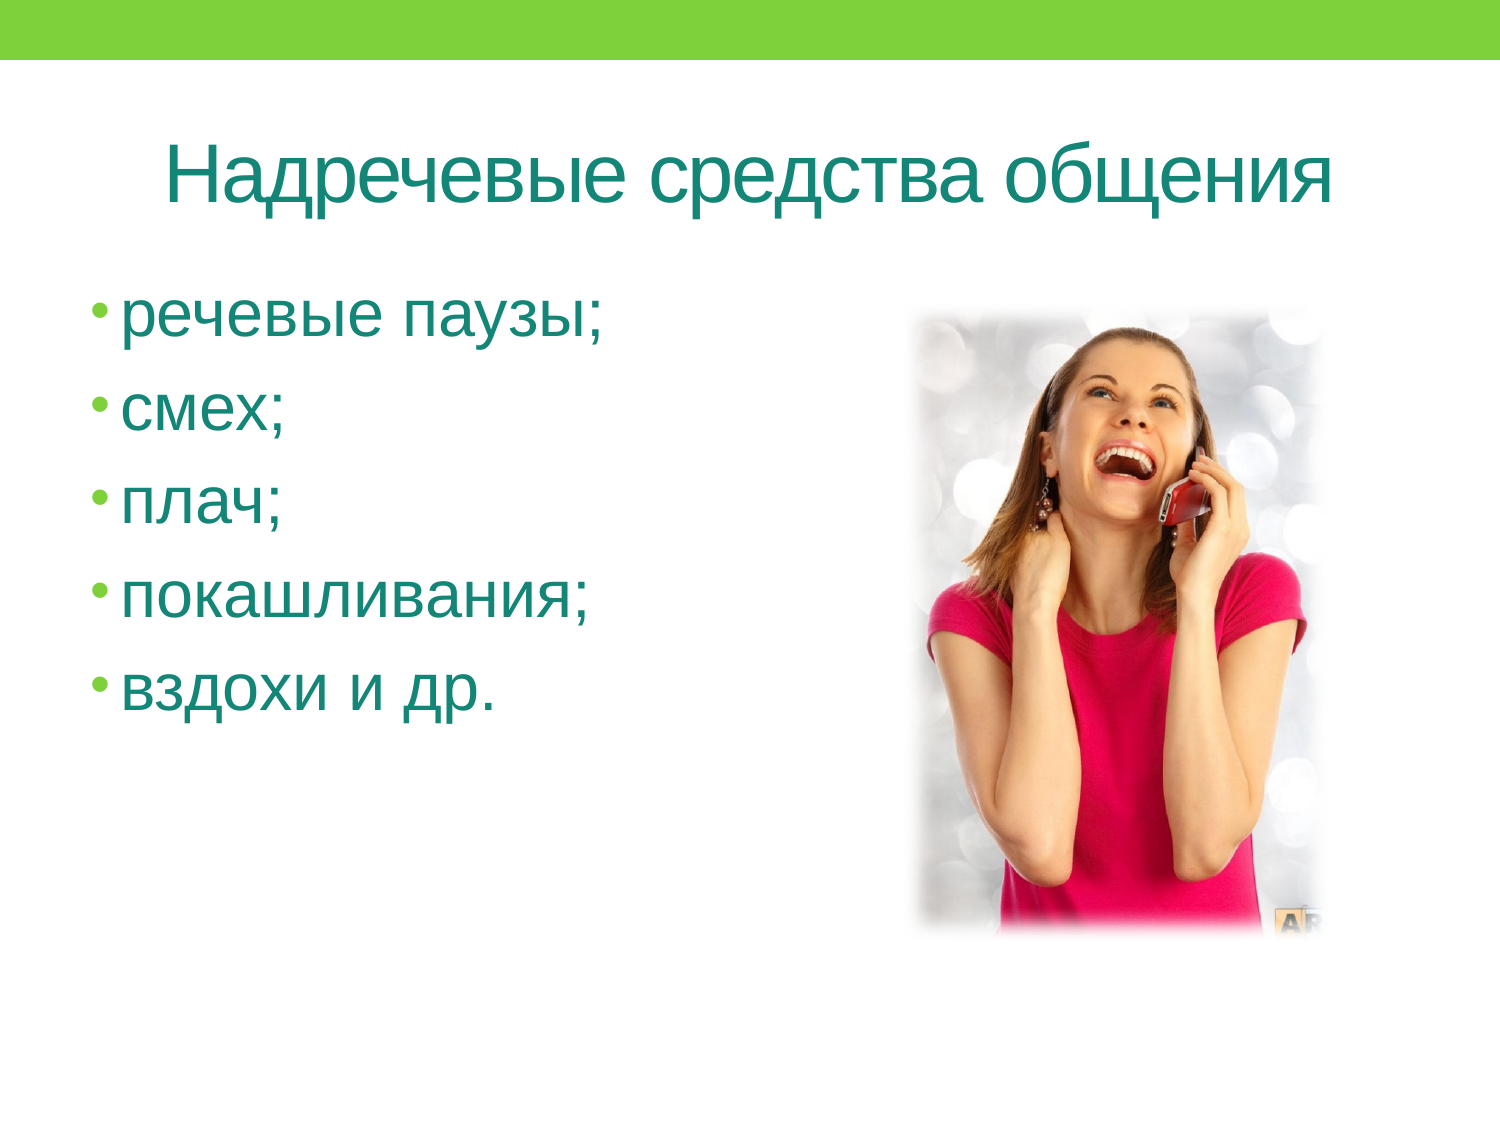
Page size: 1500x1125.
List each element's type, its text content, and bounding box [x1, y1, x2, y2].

title Надречевые средства общения [75, 87, 1425, 250]
list речевые паузы; смех; плач; покашливания; вздохи и др. [75, 262, 1425, 1063]
picture [903, 302, 1330, 941]
